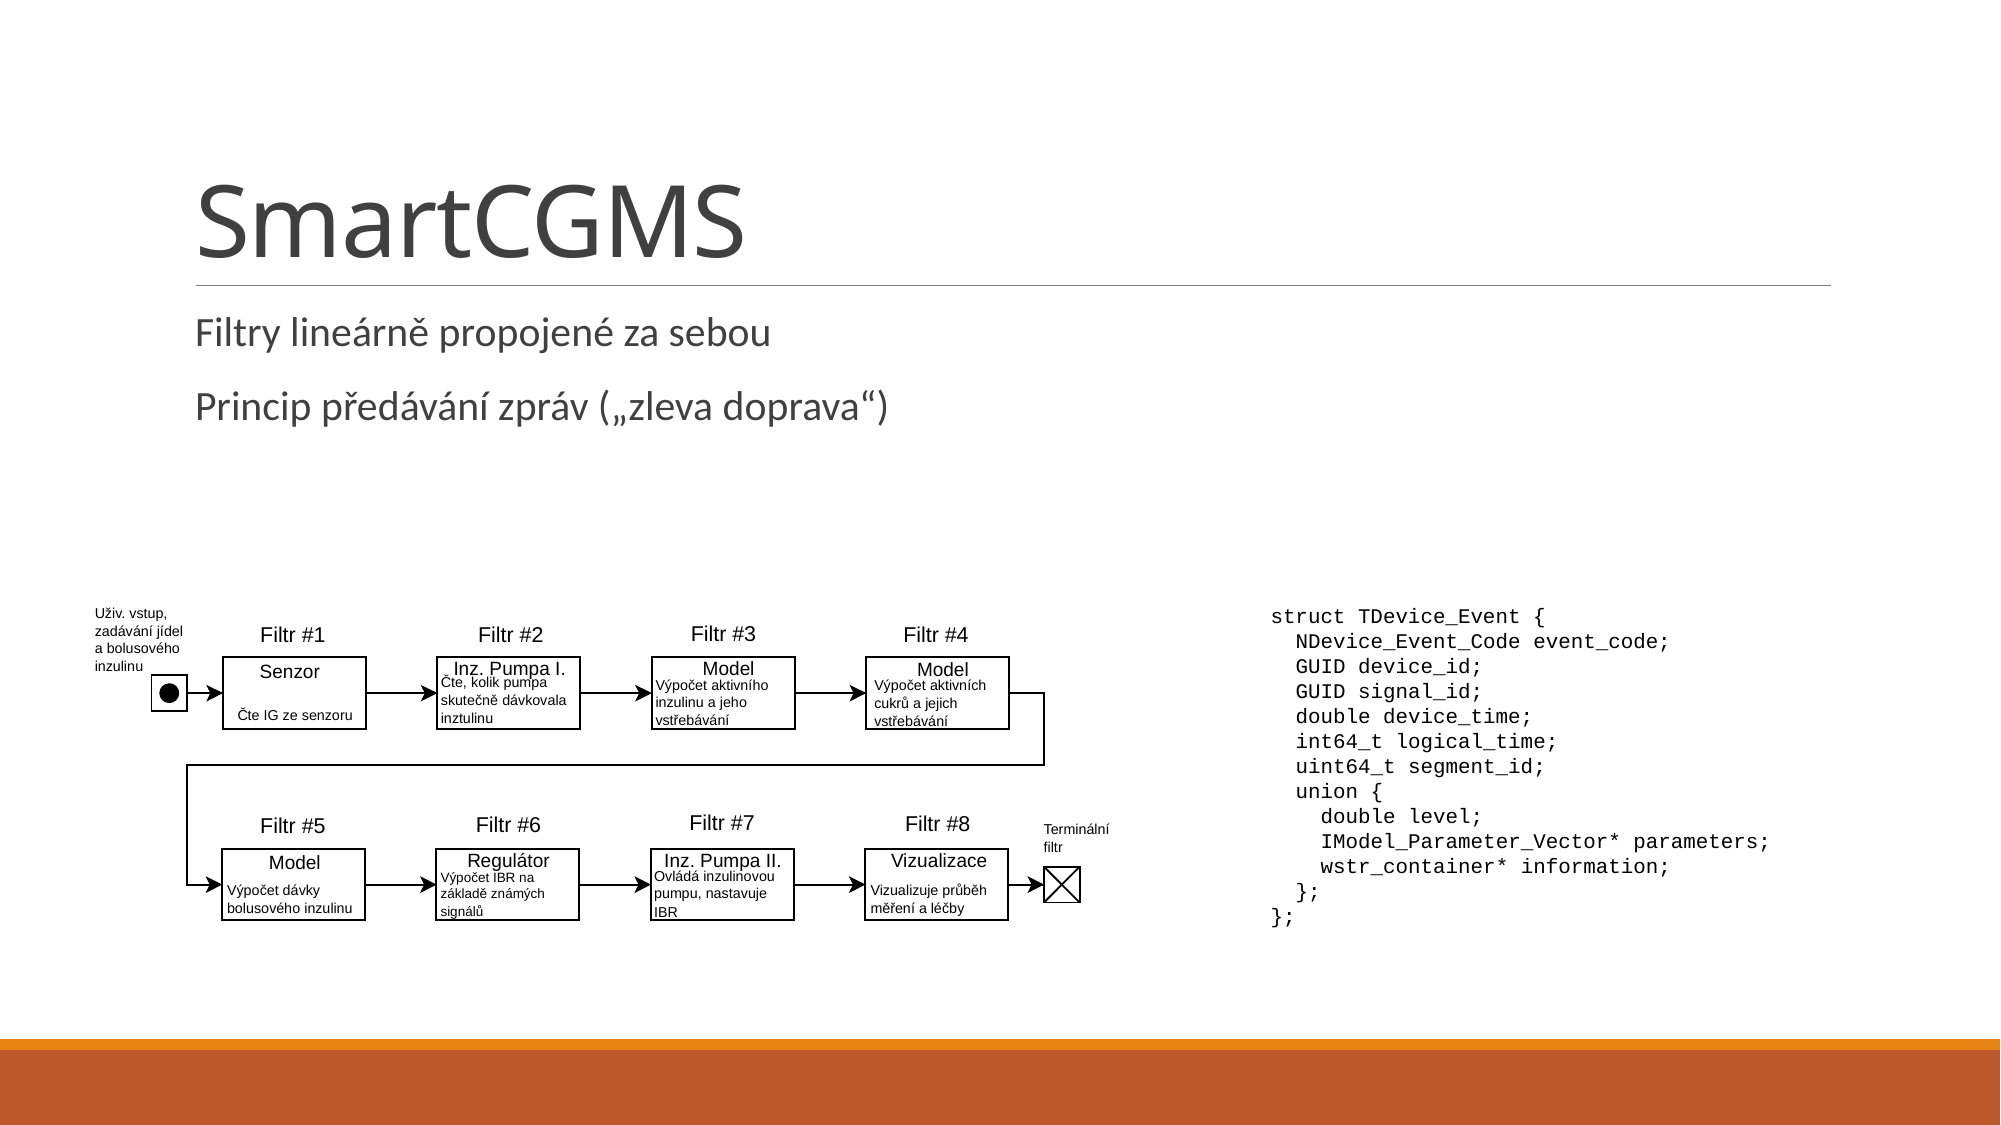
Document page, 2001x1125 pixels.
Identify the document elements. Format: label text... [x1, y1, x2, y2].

list Filtry lineárně propojené za sebou Princip předávání zpráv („zleva doprava“) [180, 302, 1830, 963]
picture [94, 607, 1116, 927]
title SmartCGMS [180, 47, 1830, 285]
text_box struct TDevice_Event { NDevice_Event_Code event_code; GUID device_id; GUID signal_id; double device_time; int64_t logical_time; uint64_t segment_id; union { double level; IModel_Parameter_Vector* parameters; wstr_container* information; }; }; [1255, 595, 1798, 935]
